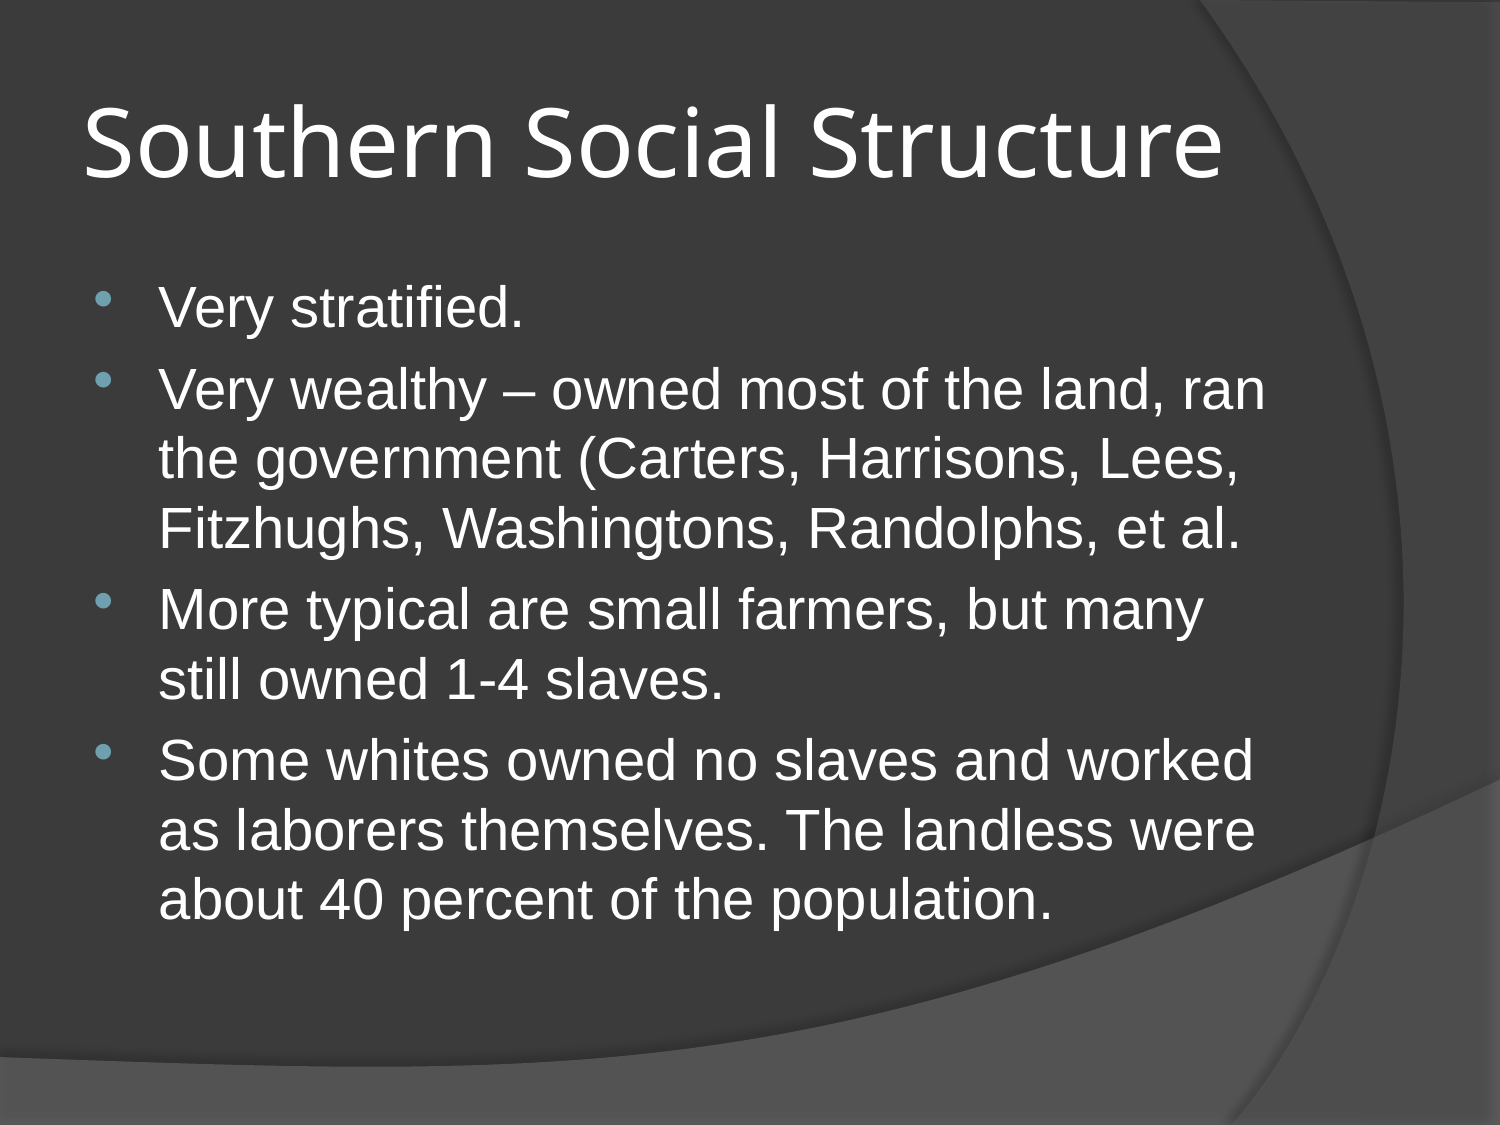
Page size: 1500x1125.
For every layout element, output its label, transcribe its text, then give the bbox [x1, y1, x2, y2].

list Very stratified. Very wealthy – owned most of the land, ran the government (Carters, Harrisons, Lees, Fitzhughs, Washingtons, Randolphs, et al. More typical are small farmers, but many still owned 1-4 slaves. Some whites owned no slaves and worked as laborers themselves. The landless were about 40 percent of the population. [75, 262, 1300, 1005]
title Southern Social Structure [75, 45, 1300, 233]
